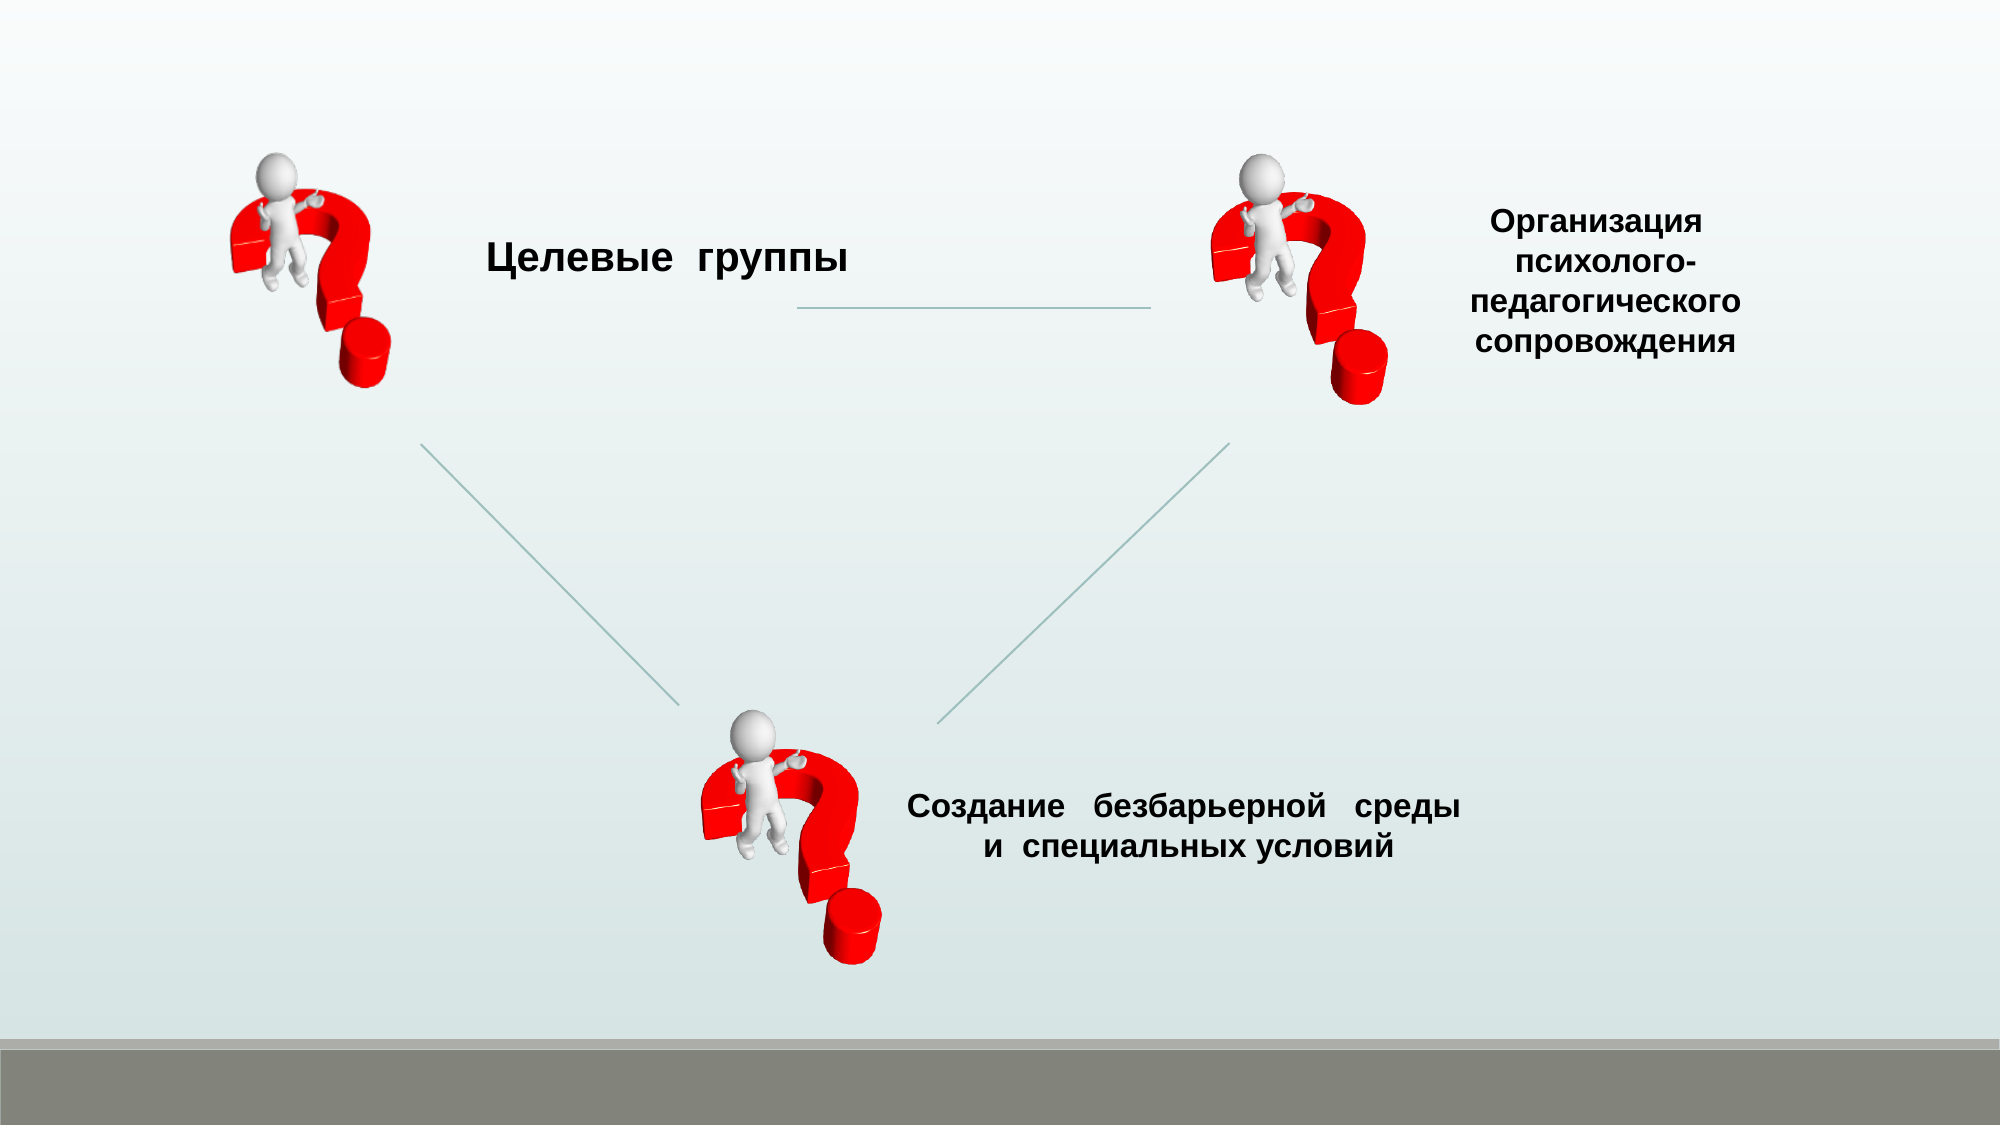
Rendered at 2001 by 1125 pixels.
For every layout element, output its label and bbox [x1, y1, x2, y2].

text_box [210, 149, 1819, 972]
